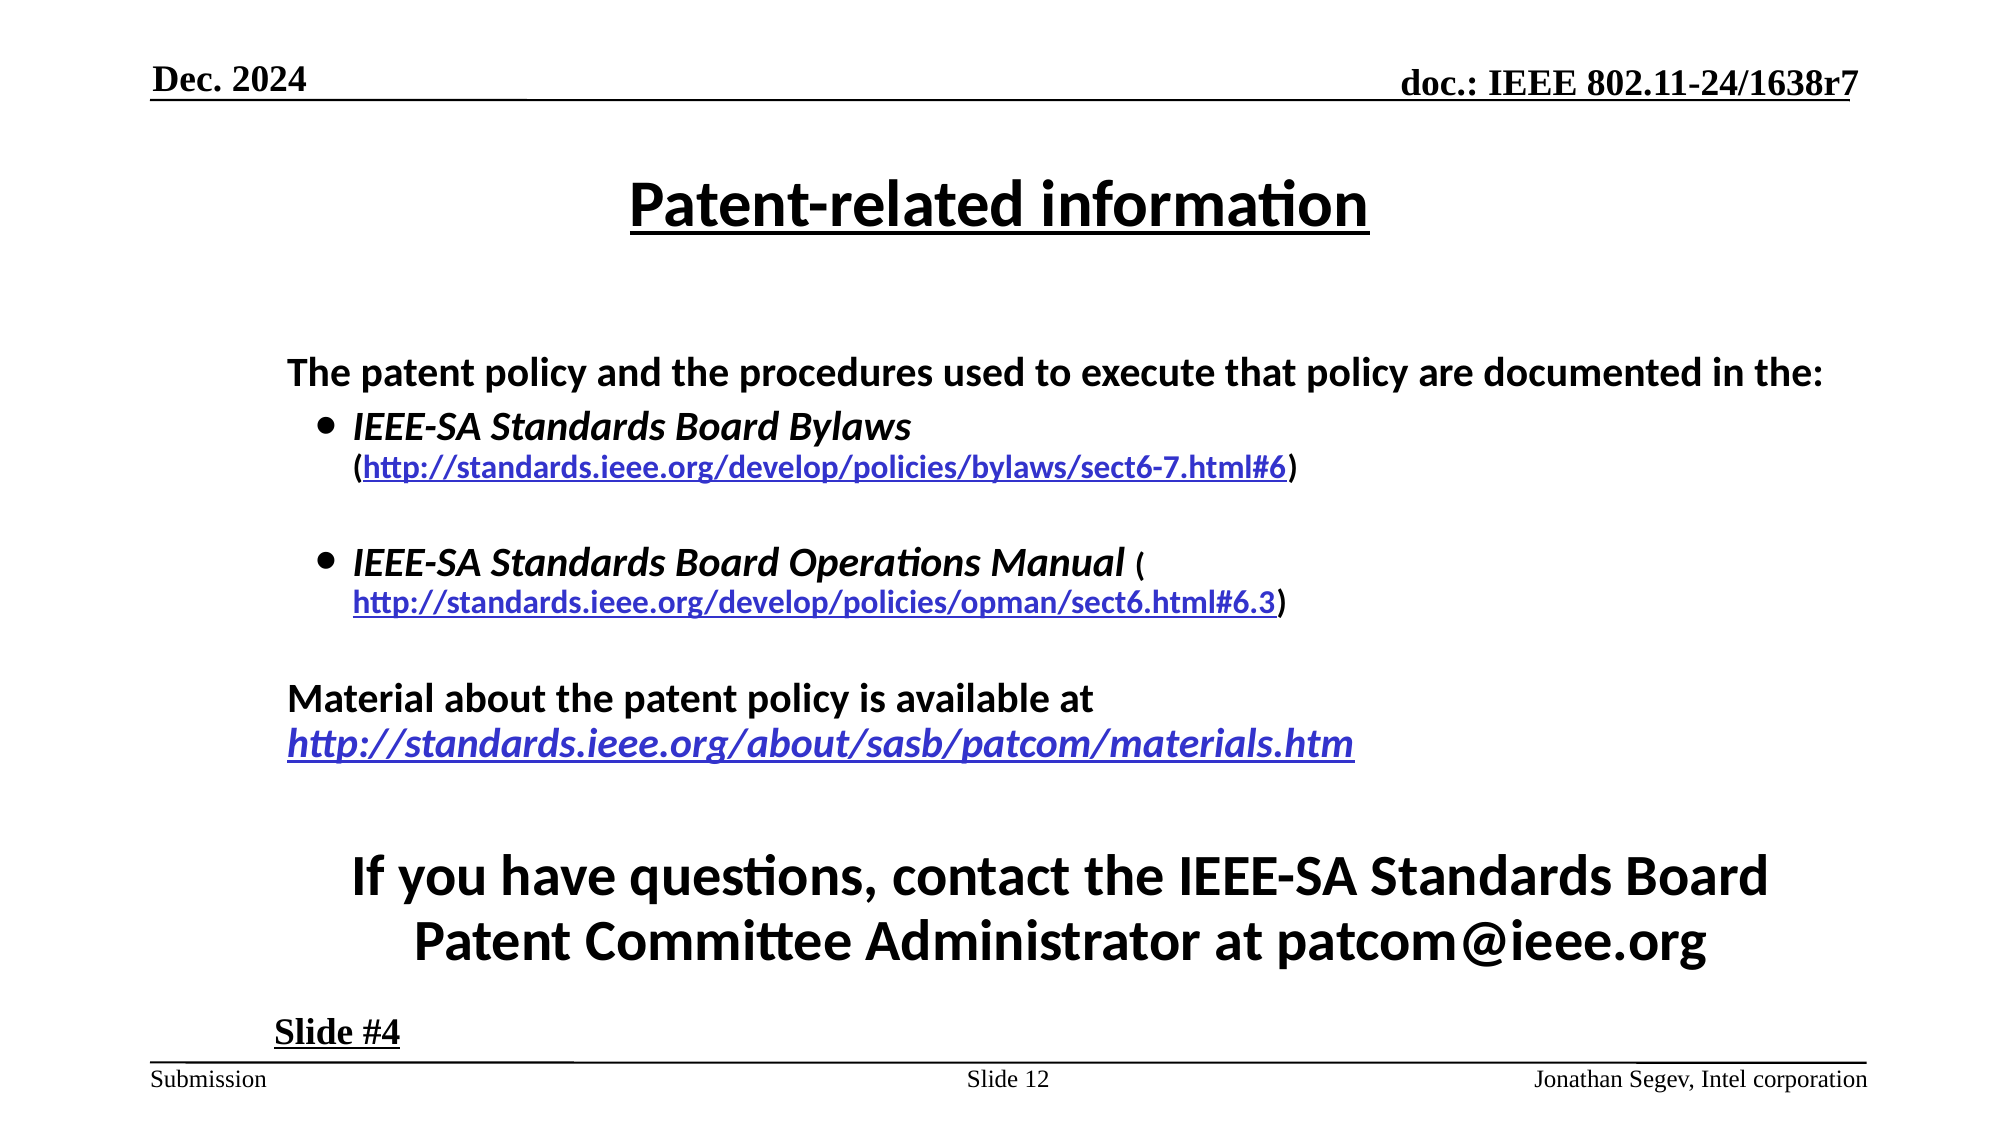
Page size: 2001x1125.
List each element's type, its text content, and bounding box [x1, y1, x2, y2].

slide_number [152, 54, 563, 100]
text_box Slide #4 [259, 999, 416, 1060]
footer Jonathan Segev, Intel corporation [1171, 1061, 1869, 1093]
list The patent policy and the procedures used to execute that policy are documented in the: IEEE-SA Standards Board Bylaws (http://standards.ieee.org/develop/policies/bylaws/sect6-7.html#6) IEEE-SA Standards Board Operations Manual (http://standards.ieee.org/develop/policies/opman/sect6.html#6.3) Material about the patent policy is available at http://standards.ieee.org/about/sasb/patcom/materials.htm If you have questions, contact the IEEE-SA Standards Board Patent Committee Administrator at patcom@ieee.org [149, 324, 1850, 1000]
title Patent-related information [149, 112, 1850, 288]
slide_number Slide 12 [950, 1061, 1067, 1123]
